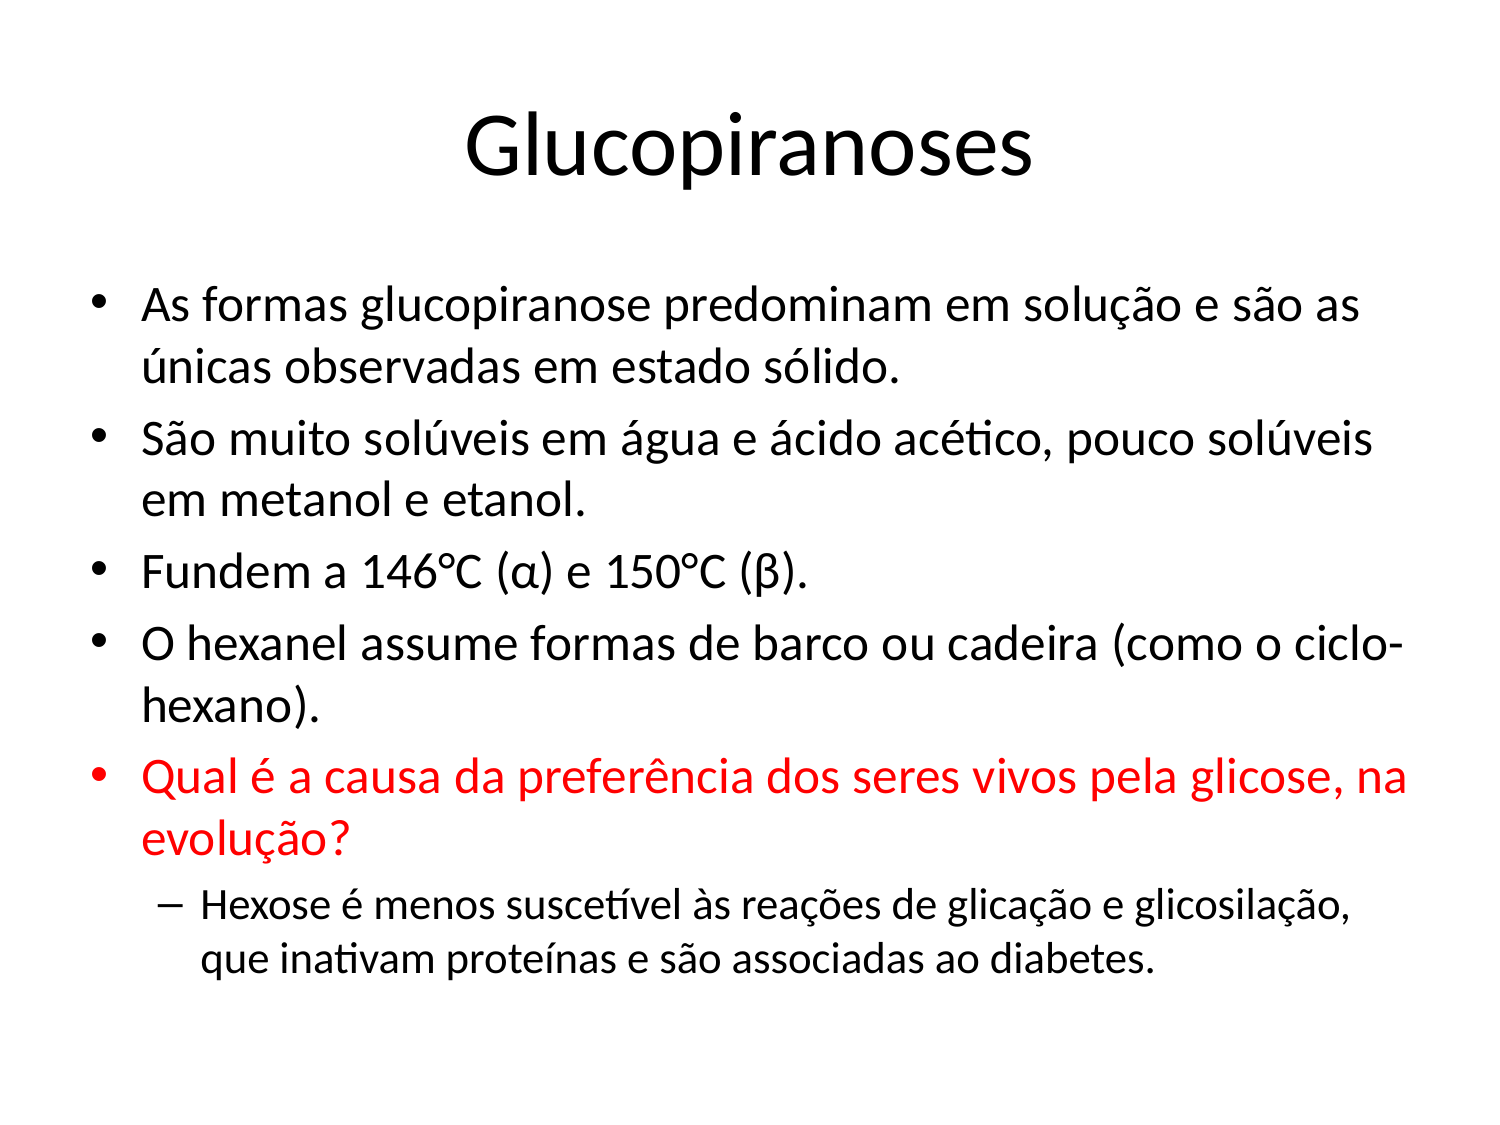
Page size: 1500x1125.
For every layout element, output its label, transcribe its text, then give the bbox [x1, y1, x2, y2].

list As formas glucopiranose predominam em solução e são as únicas observadas em estado sólido. São muito solúveis em água e ácido acético, pouco solúveis em metanol e etanol. Fundem a 146°C (α) e 150°C (β). O hexanel assume formas de barco ou cadeira (como o ciclo-hexano). Qual é a causa da preferência dos seres vivos pela glicose, na evolução? Hexose é menos suscetível às reações de glicação e glicosilação, que inativam proteínas e são associadas ao diabetes. [75, 262, 1425, 1005]
title Glucopiranoses [75, 45, 1425, 233]
